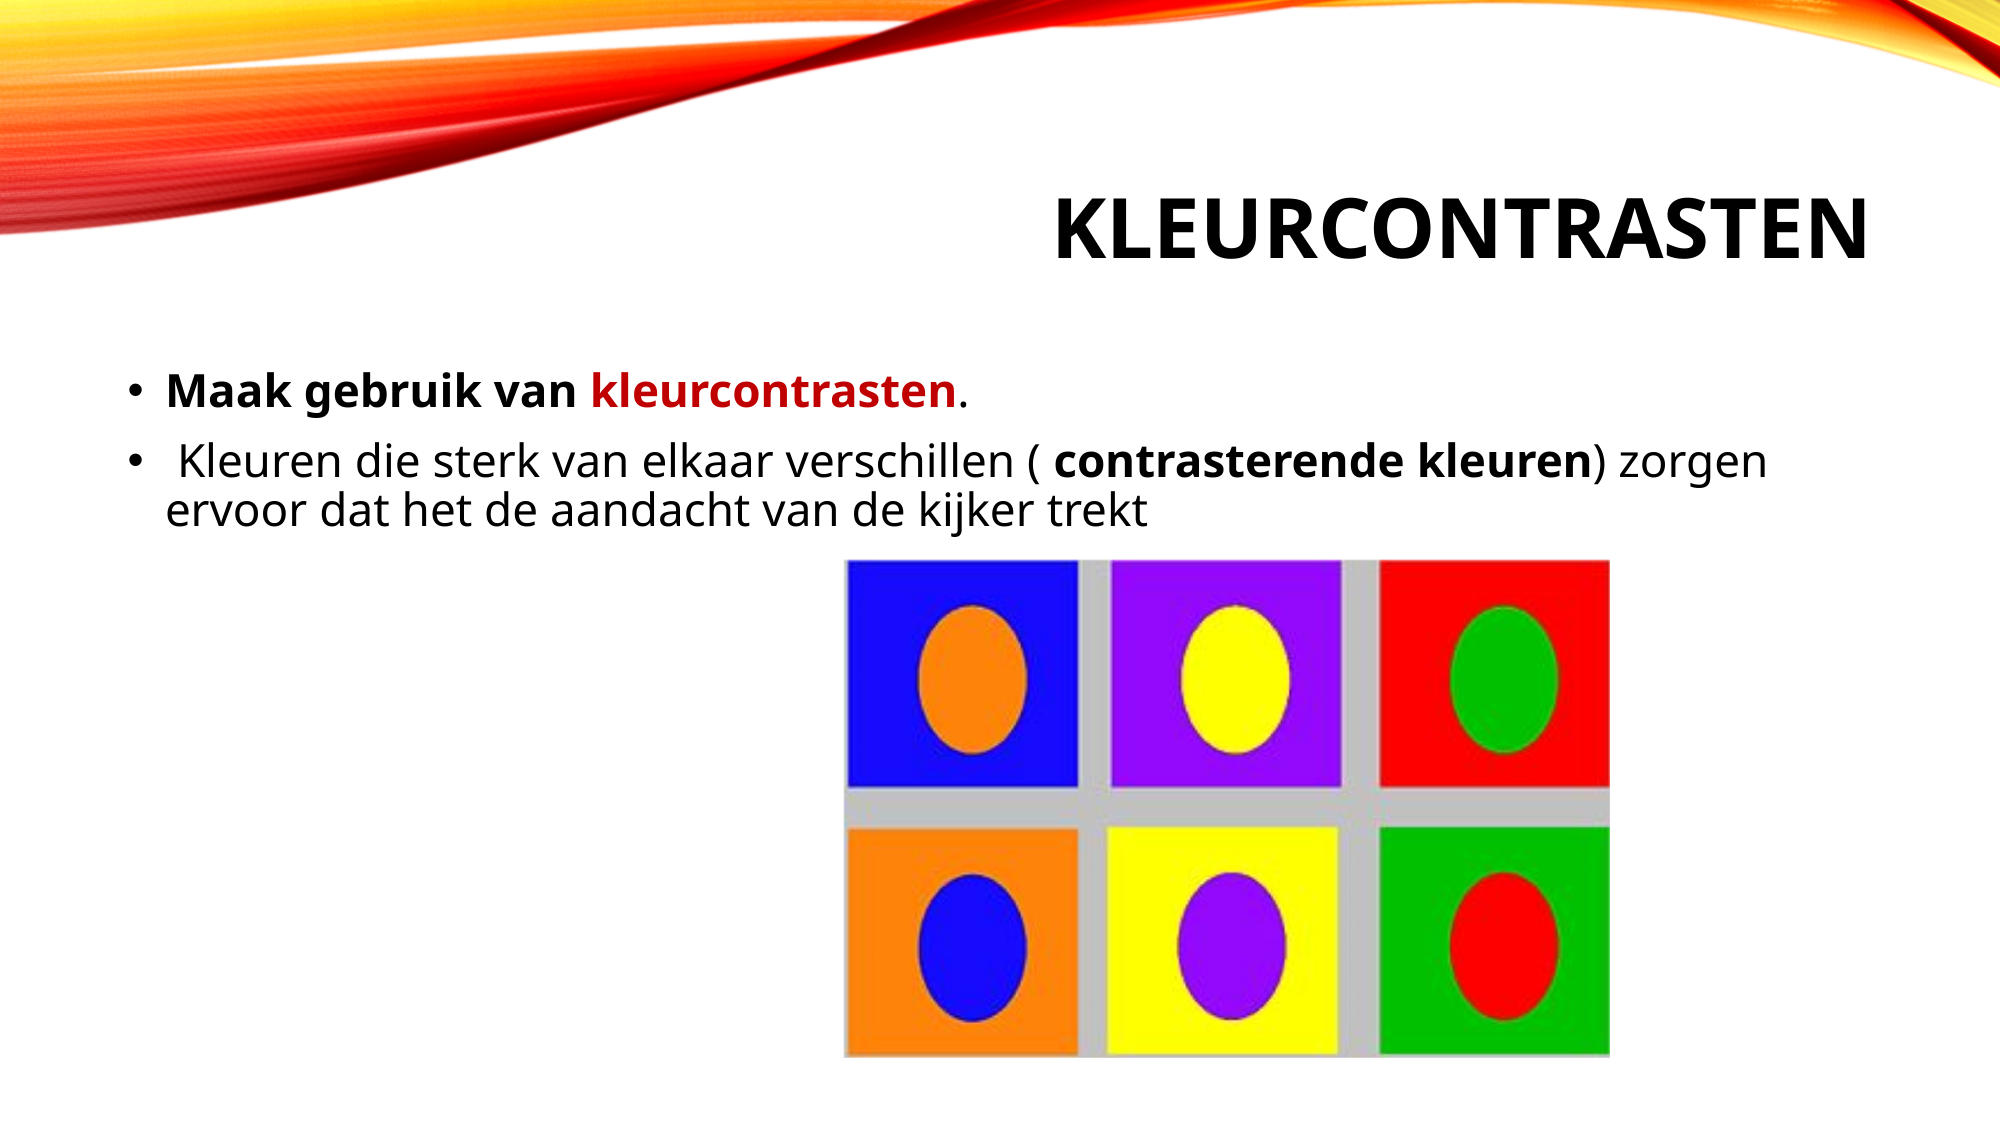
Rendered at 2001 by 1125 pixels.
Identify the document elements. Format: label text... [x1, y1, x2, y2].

list Maak gebruik van kleurcontrasten. Kleuren die sterk van elkaar verschillen ( contrasterende kleuren) zorgen ervoor dat het de aandacht van de kijker trekt [112, 360, 1888, 1021]
picture [845, 425, 1609, 1125]
picture [0, 0, 2000, 237]
title kleurcontrasten [474, 125, 1888, 338]
